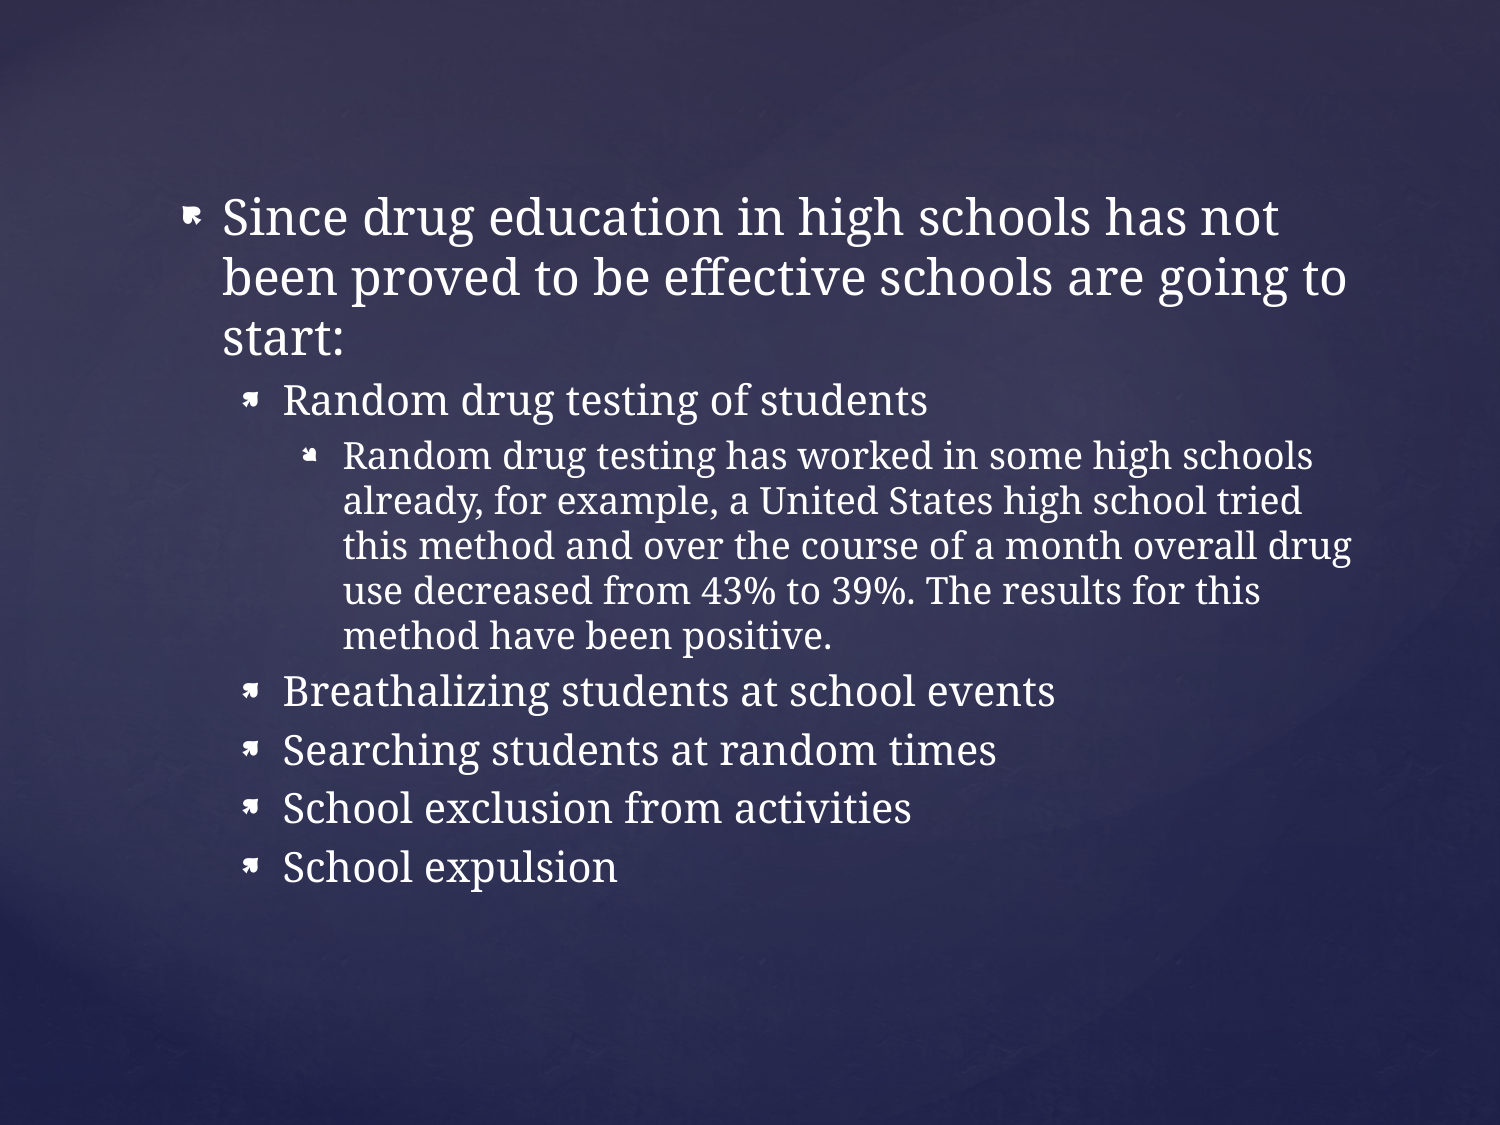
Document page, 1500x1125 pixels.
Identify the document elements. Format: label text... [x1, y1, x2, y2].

list Since drug education in high schools has not been proved to be effective schools are going to start: Random drug testing of students Random drug testing has worked in some high schools already, for example, a United States high school tried this method and over the course of a month overall drug use decreased from 43% to 39%. The results for this method have been positive. Breathalizing students at school events Searching students at random times School exclusion from activities School expulsion [162, 112, 1388, 1025]
